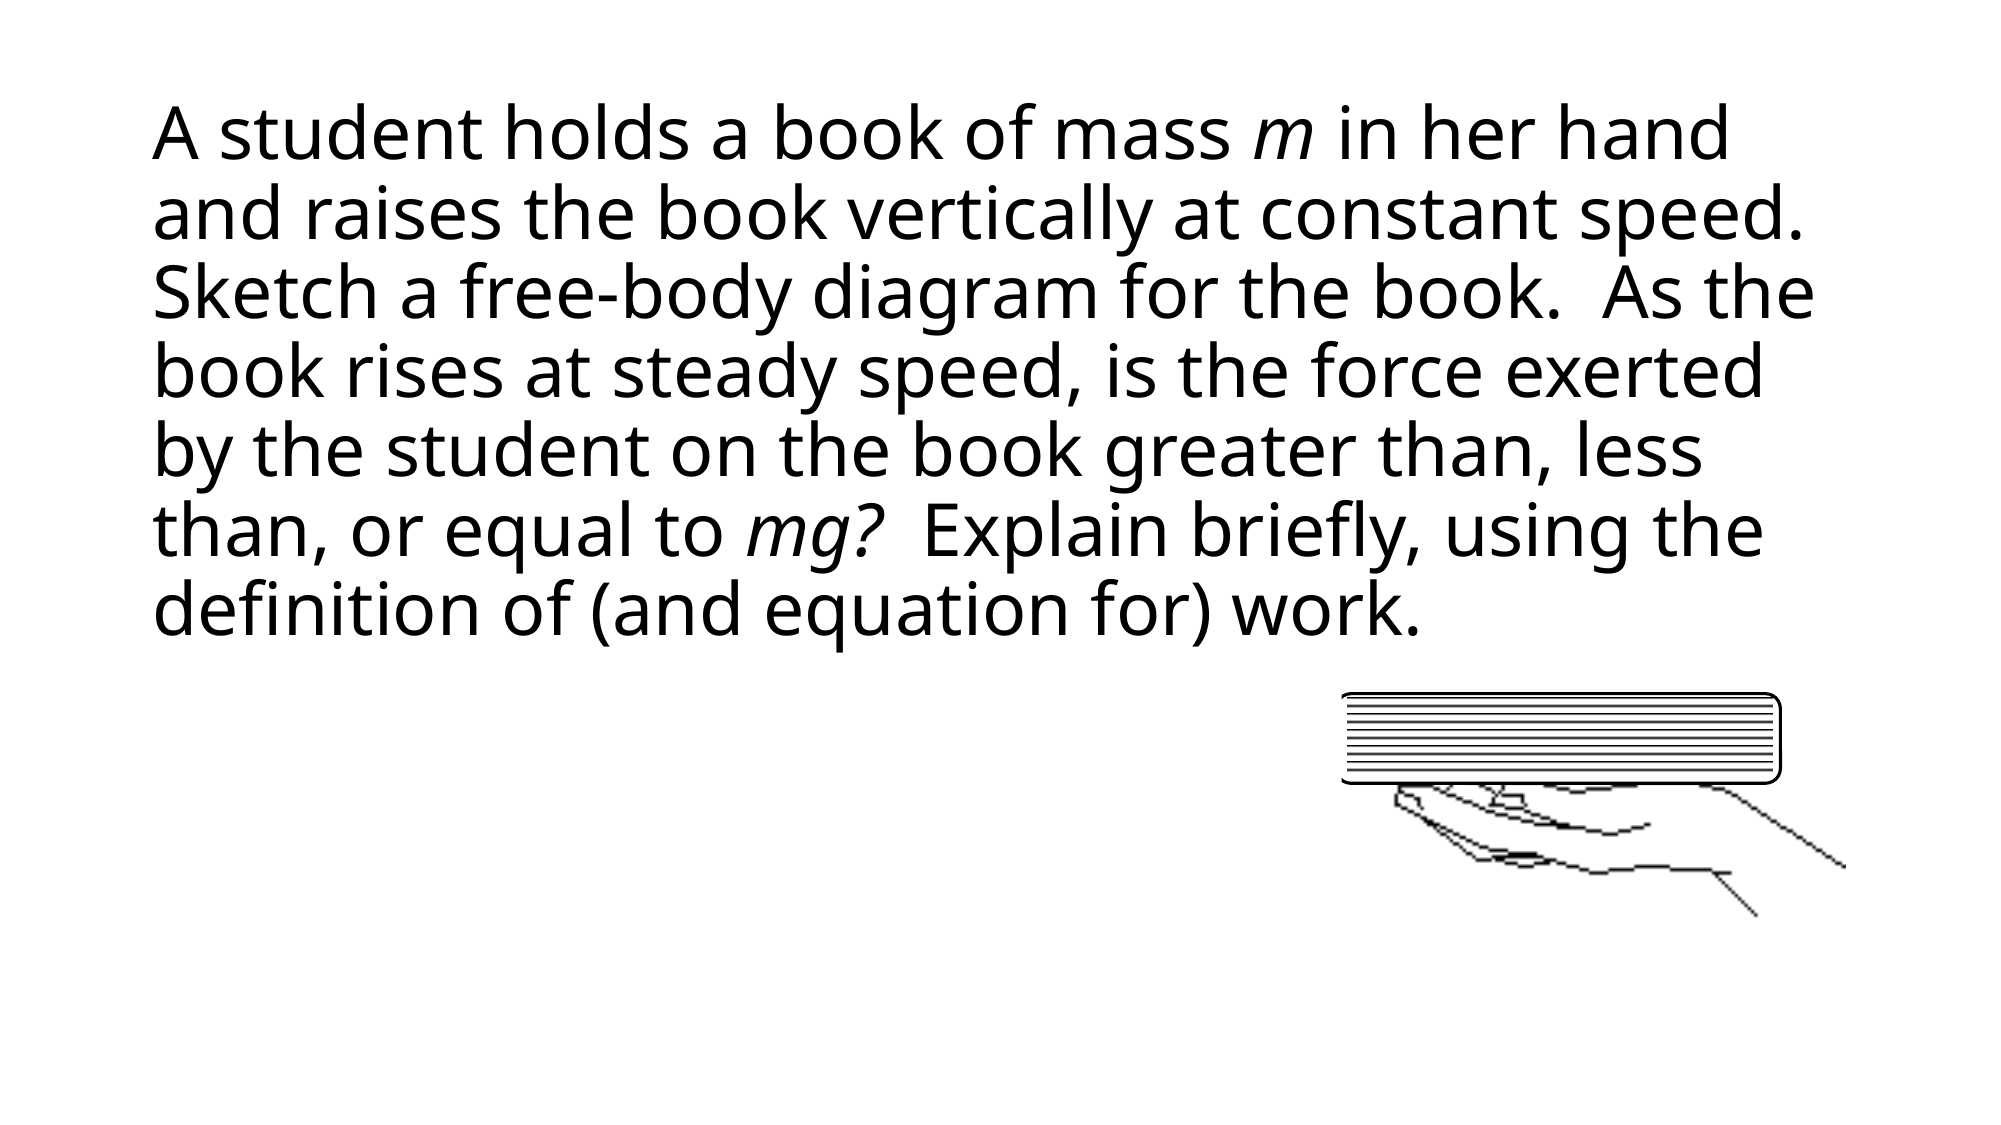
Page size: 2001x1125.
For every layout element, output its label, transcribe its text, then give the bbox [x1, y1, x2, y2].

title A student holds a book of mass m in her hand and raises the book vertically at constant speed. Sketch a free-body diagram for the book. As the book rises at steady speed, is the force exerted by the student on the book greater than, less than, or equal to mg? Explain briefly, using the definition of (and equation for) work. [137, 59, 1863, 688]
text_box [1317, 682, 1847, 922]
